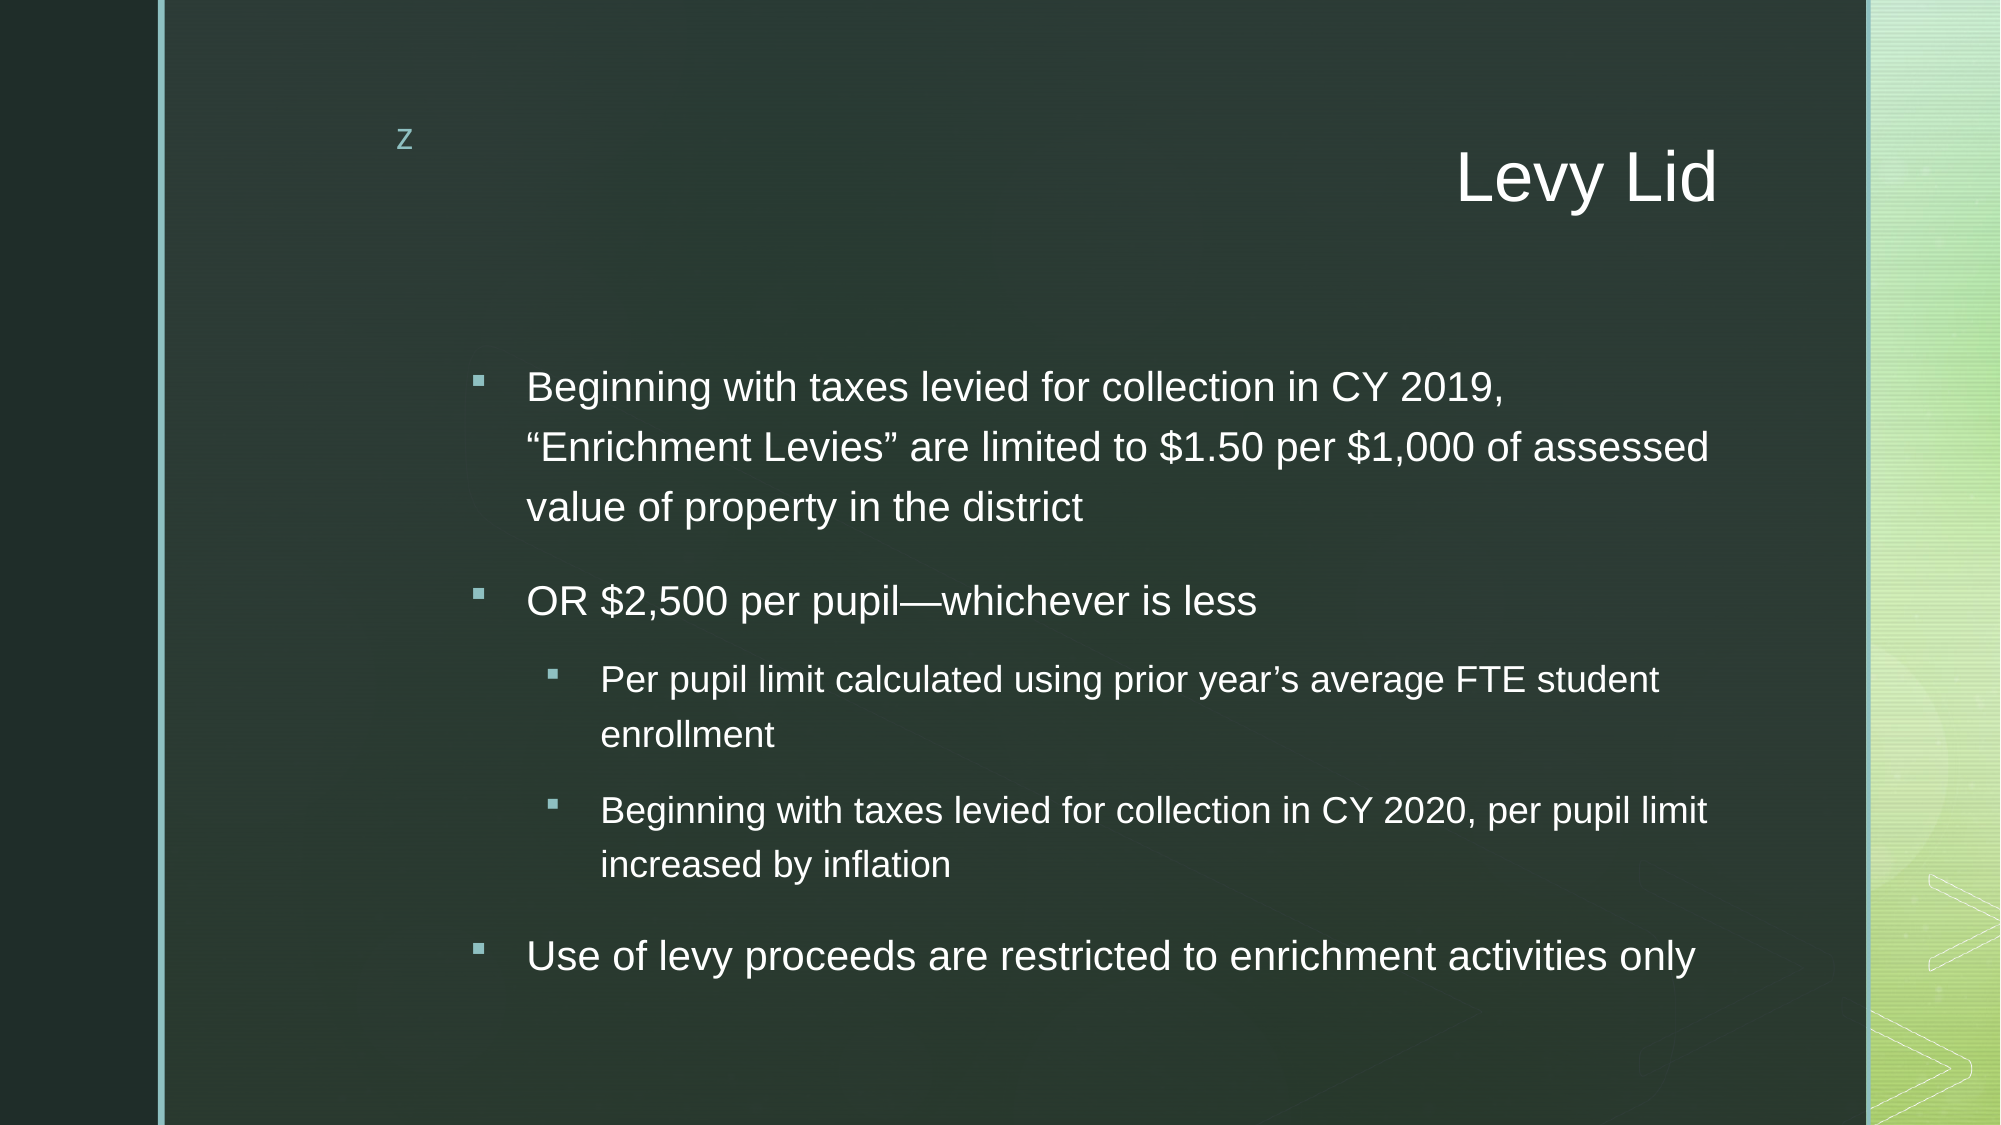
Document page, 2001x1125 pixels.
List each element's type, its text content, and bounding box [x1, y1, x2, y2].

list Beginning with taxes levied for collection in CY 2019, “Enrichment Levies” are limited to $1.50 per $1,000 of assessed value of property in the district OR $2,500 per pupil—whichever is less Per pupil limit calculated using prior year’s average FTE student enrollment Beginning with taxes levied for collection in CY 2020, per pupil limit increased by inflation Use of levy proceeds are restricted to enrichment activities only [454, 336, 1734, 993]
title Levy Lid [428, 132, 1734, 310]
picture [1871, 0, 2001, 1125]
